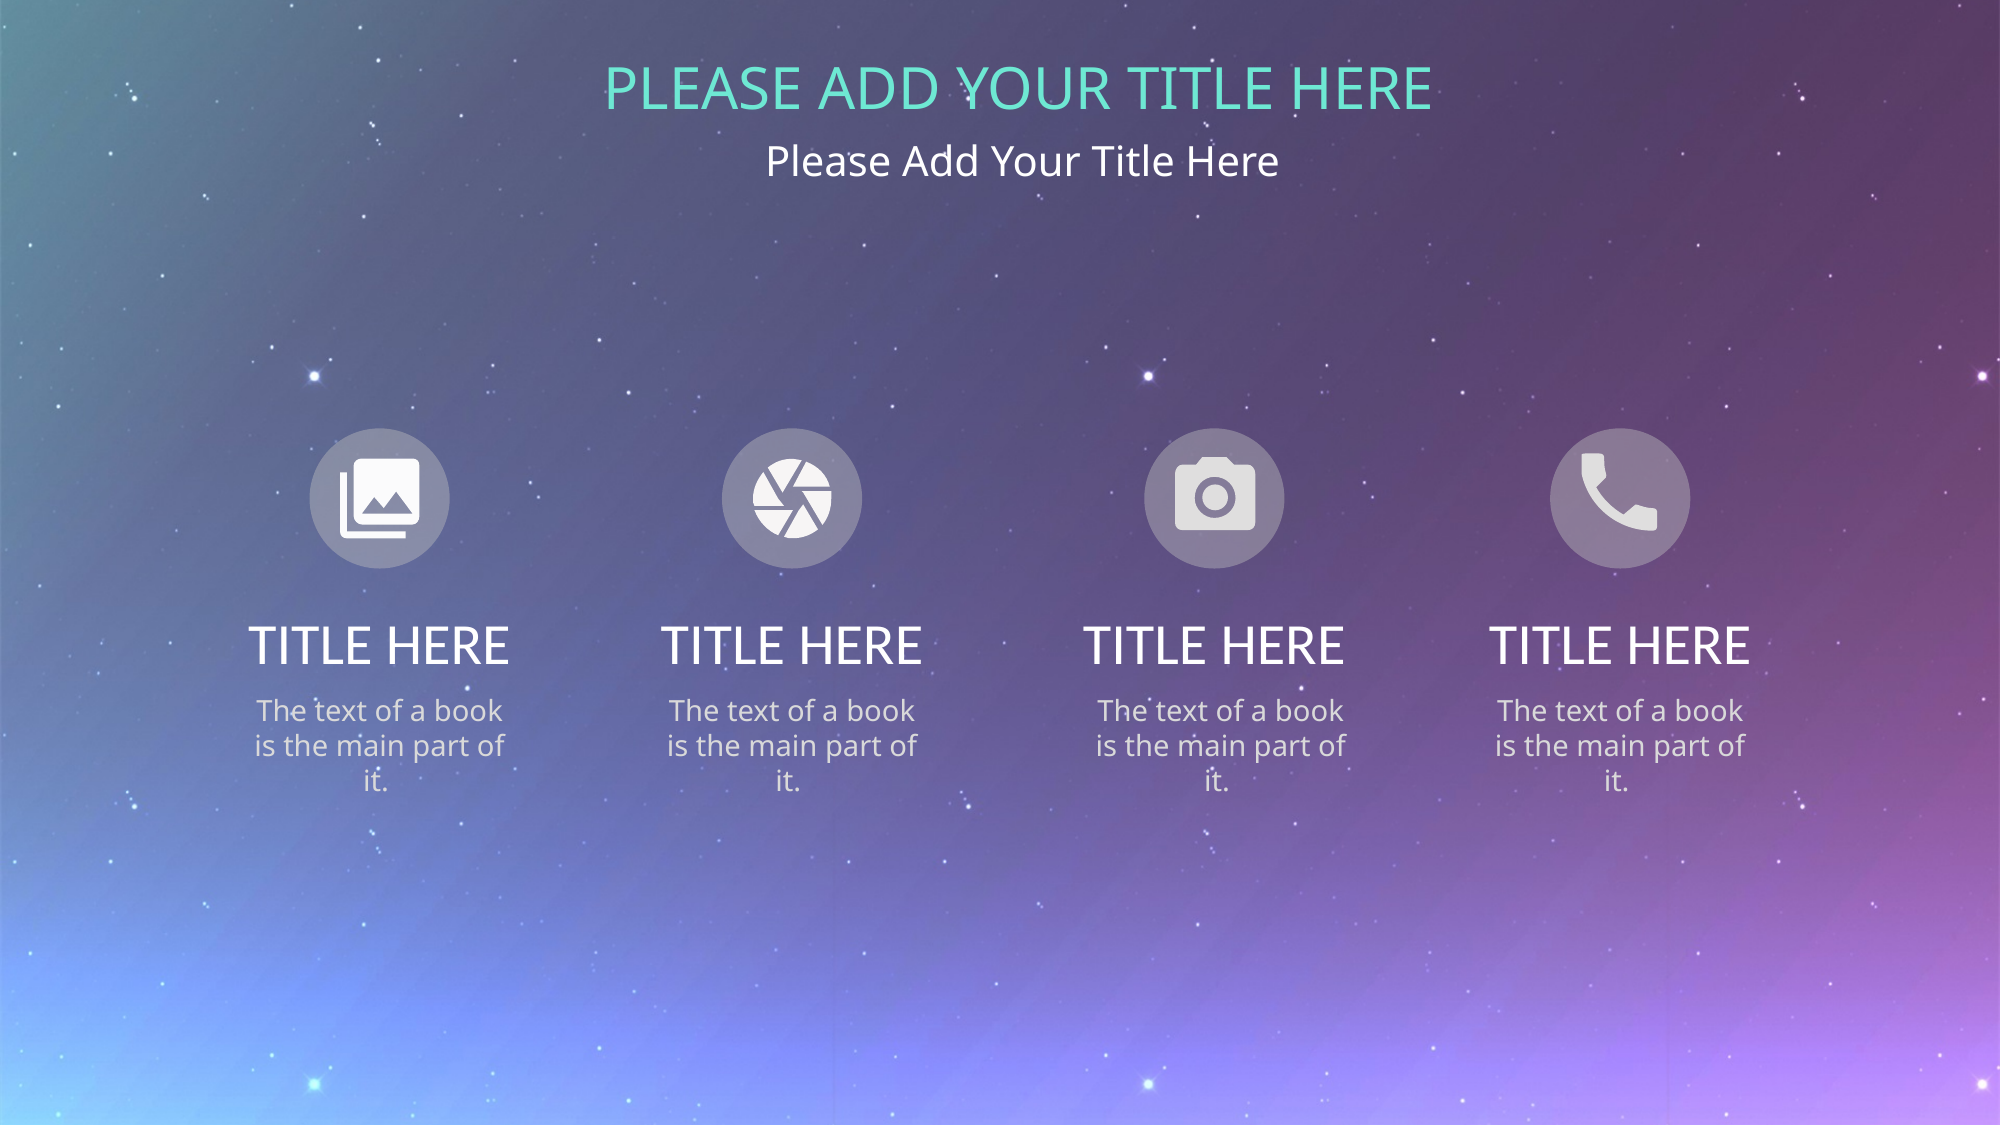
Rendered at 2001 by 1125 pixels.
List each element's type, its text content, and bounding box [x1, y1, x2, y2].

text_box The text of a book is the main part of it. [643, 685, 941, 805]
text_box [135, 428, 1865, 685]
text_box The text of a book is the main part of it. [231, 685, 529, 805]
text_box The text of a book is the main part of it. [1072, 685, 1370, 805]
picture [0, 0, 2000, 1125]
text_box Please Add Your Title Here [547, 127, 1498, 193]
text_box PLEASE ADD YOUR TITLE HERE [543, 43, 1495, 129]
text_box The text of a book is the main part of it. [1471, 685, 1769, 805]
